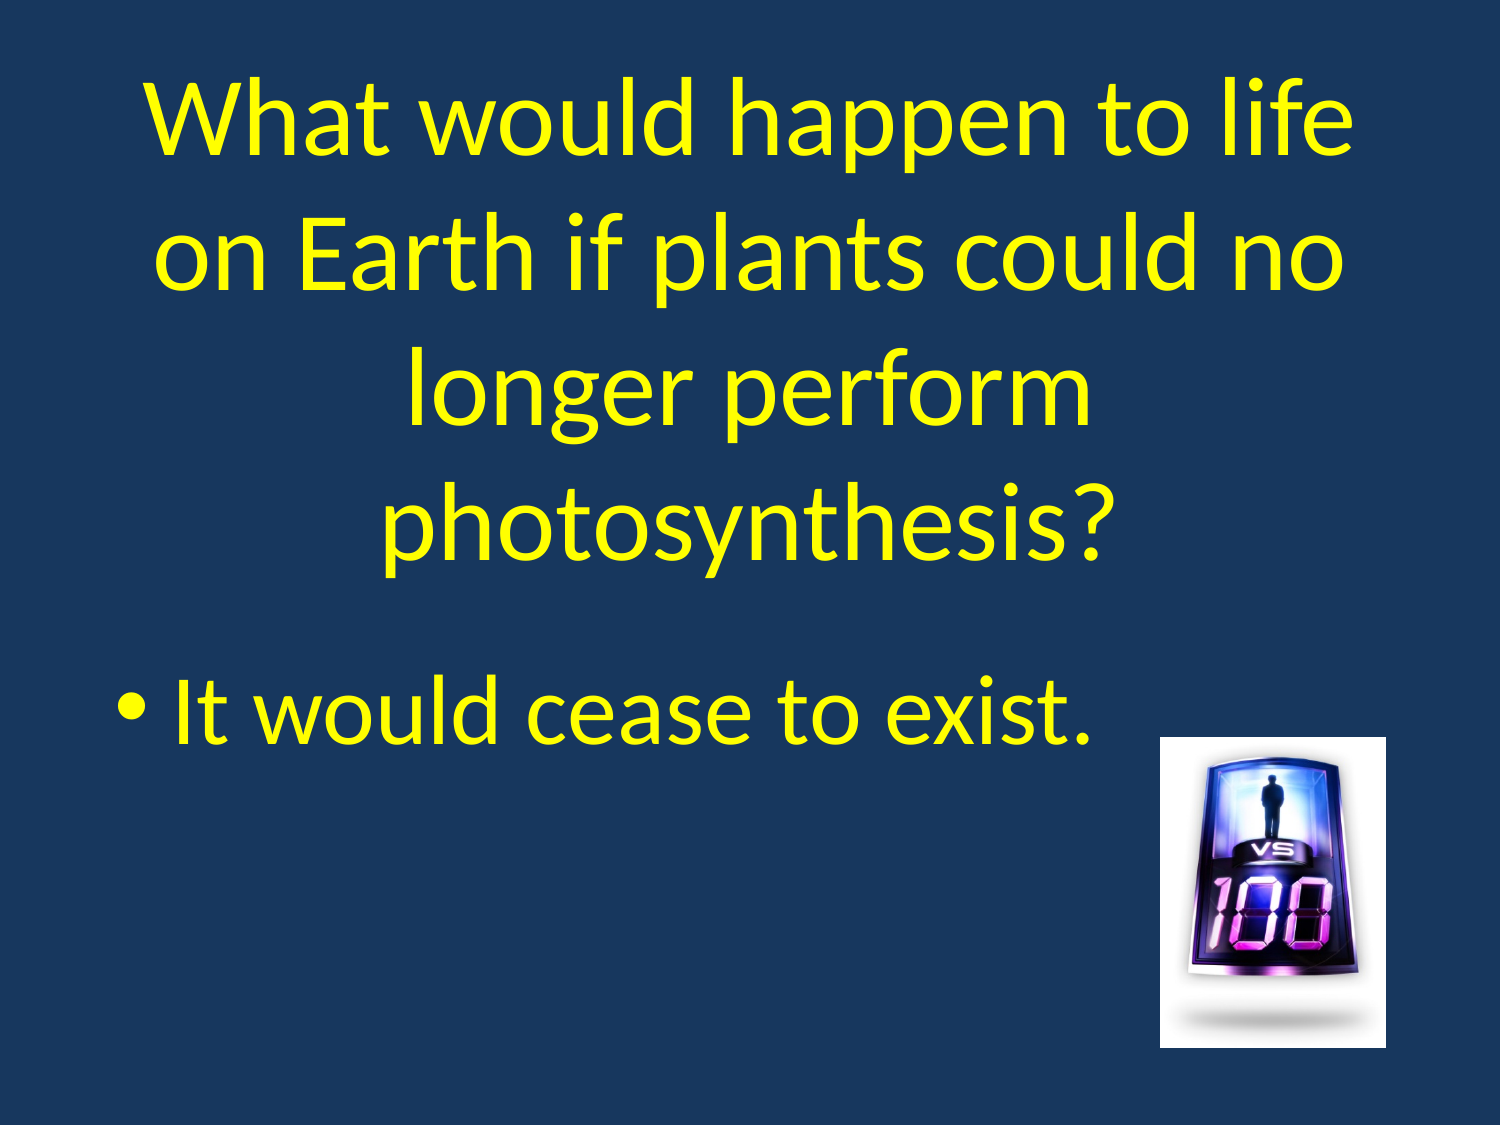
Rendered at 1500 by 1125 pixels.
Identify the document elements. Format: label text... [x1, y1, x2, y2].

list It would cease to exist. [99, 637, 1450, 813]
title What would happen to life on Earth if plants could no longer perform photosynthesis? [75, 0, 1425, 625]
picture [1160, 737, 1386, 1049]
